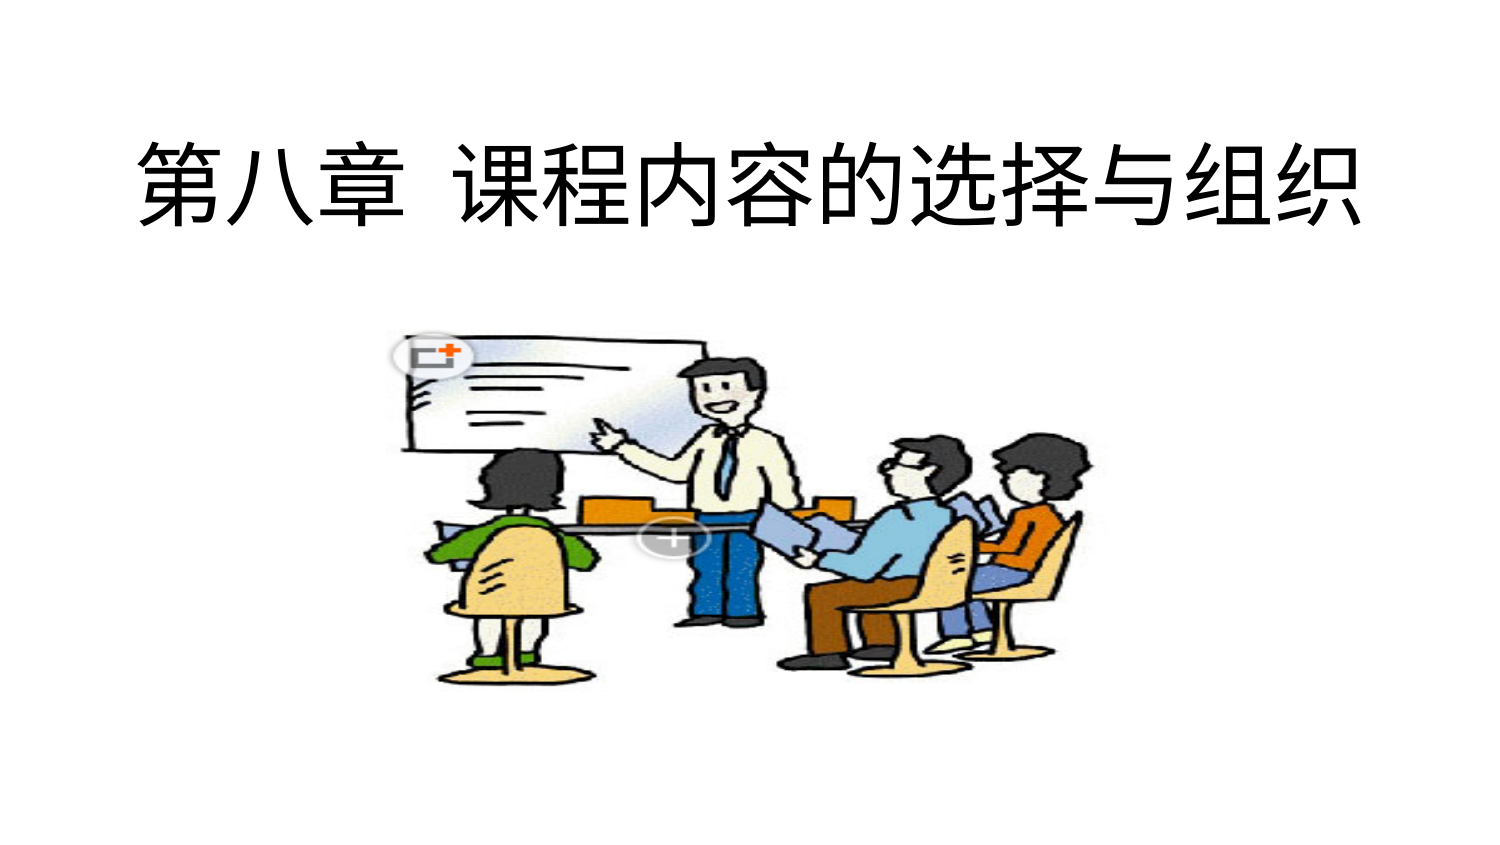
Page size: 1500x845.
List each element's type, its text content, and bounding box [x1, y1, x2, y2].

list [329, 287, 1171, 766]
title 第八章 课程内容的选择与组织 [74, 115, 1426, 250]
